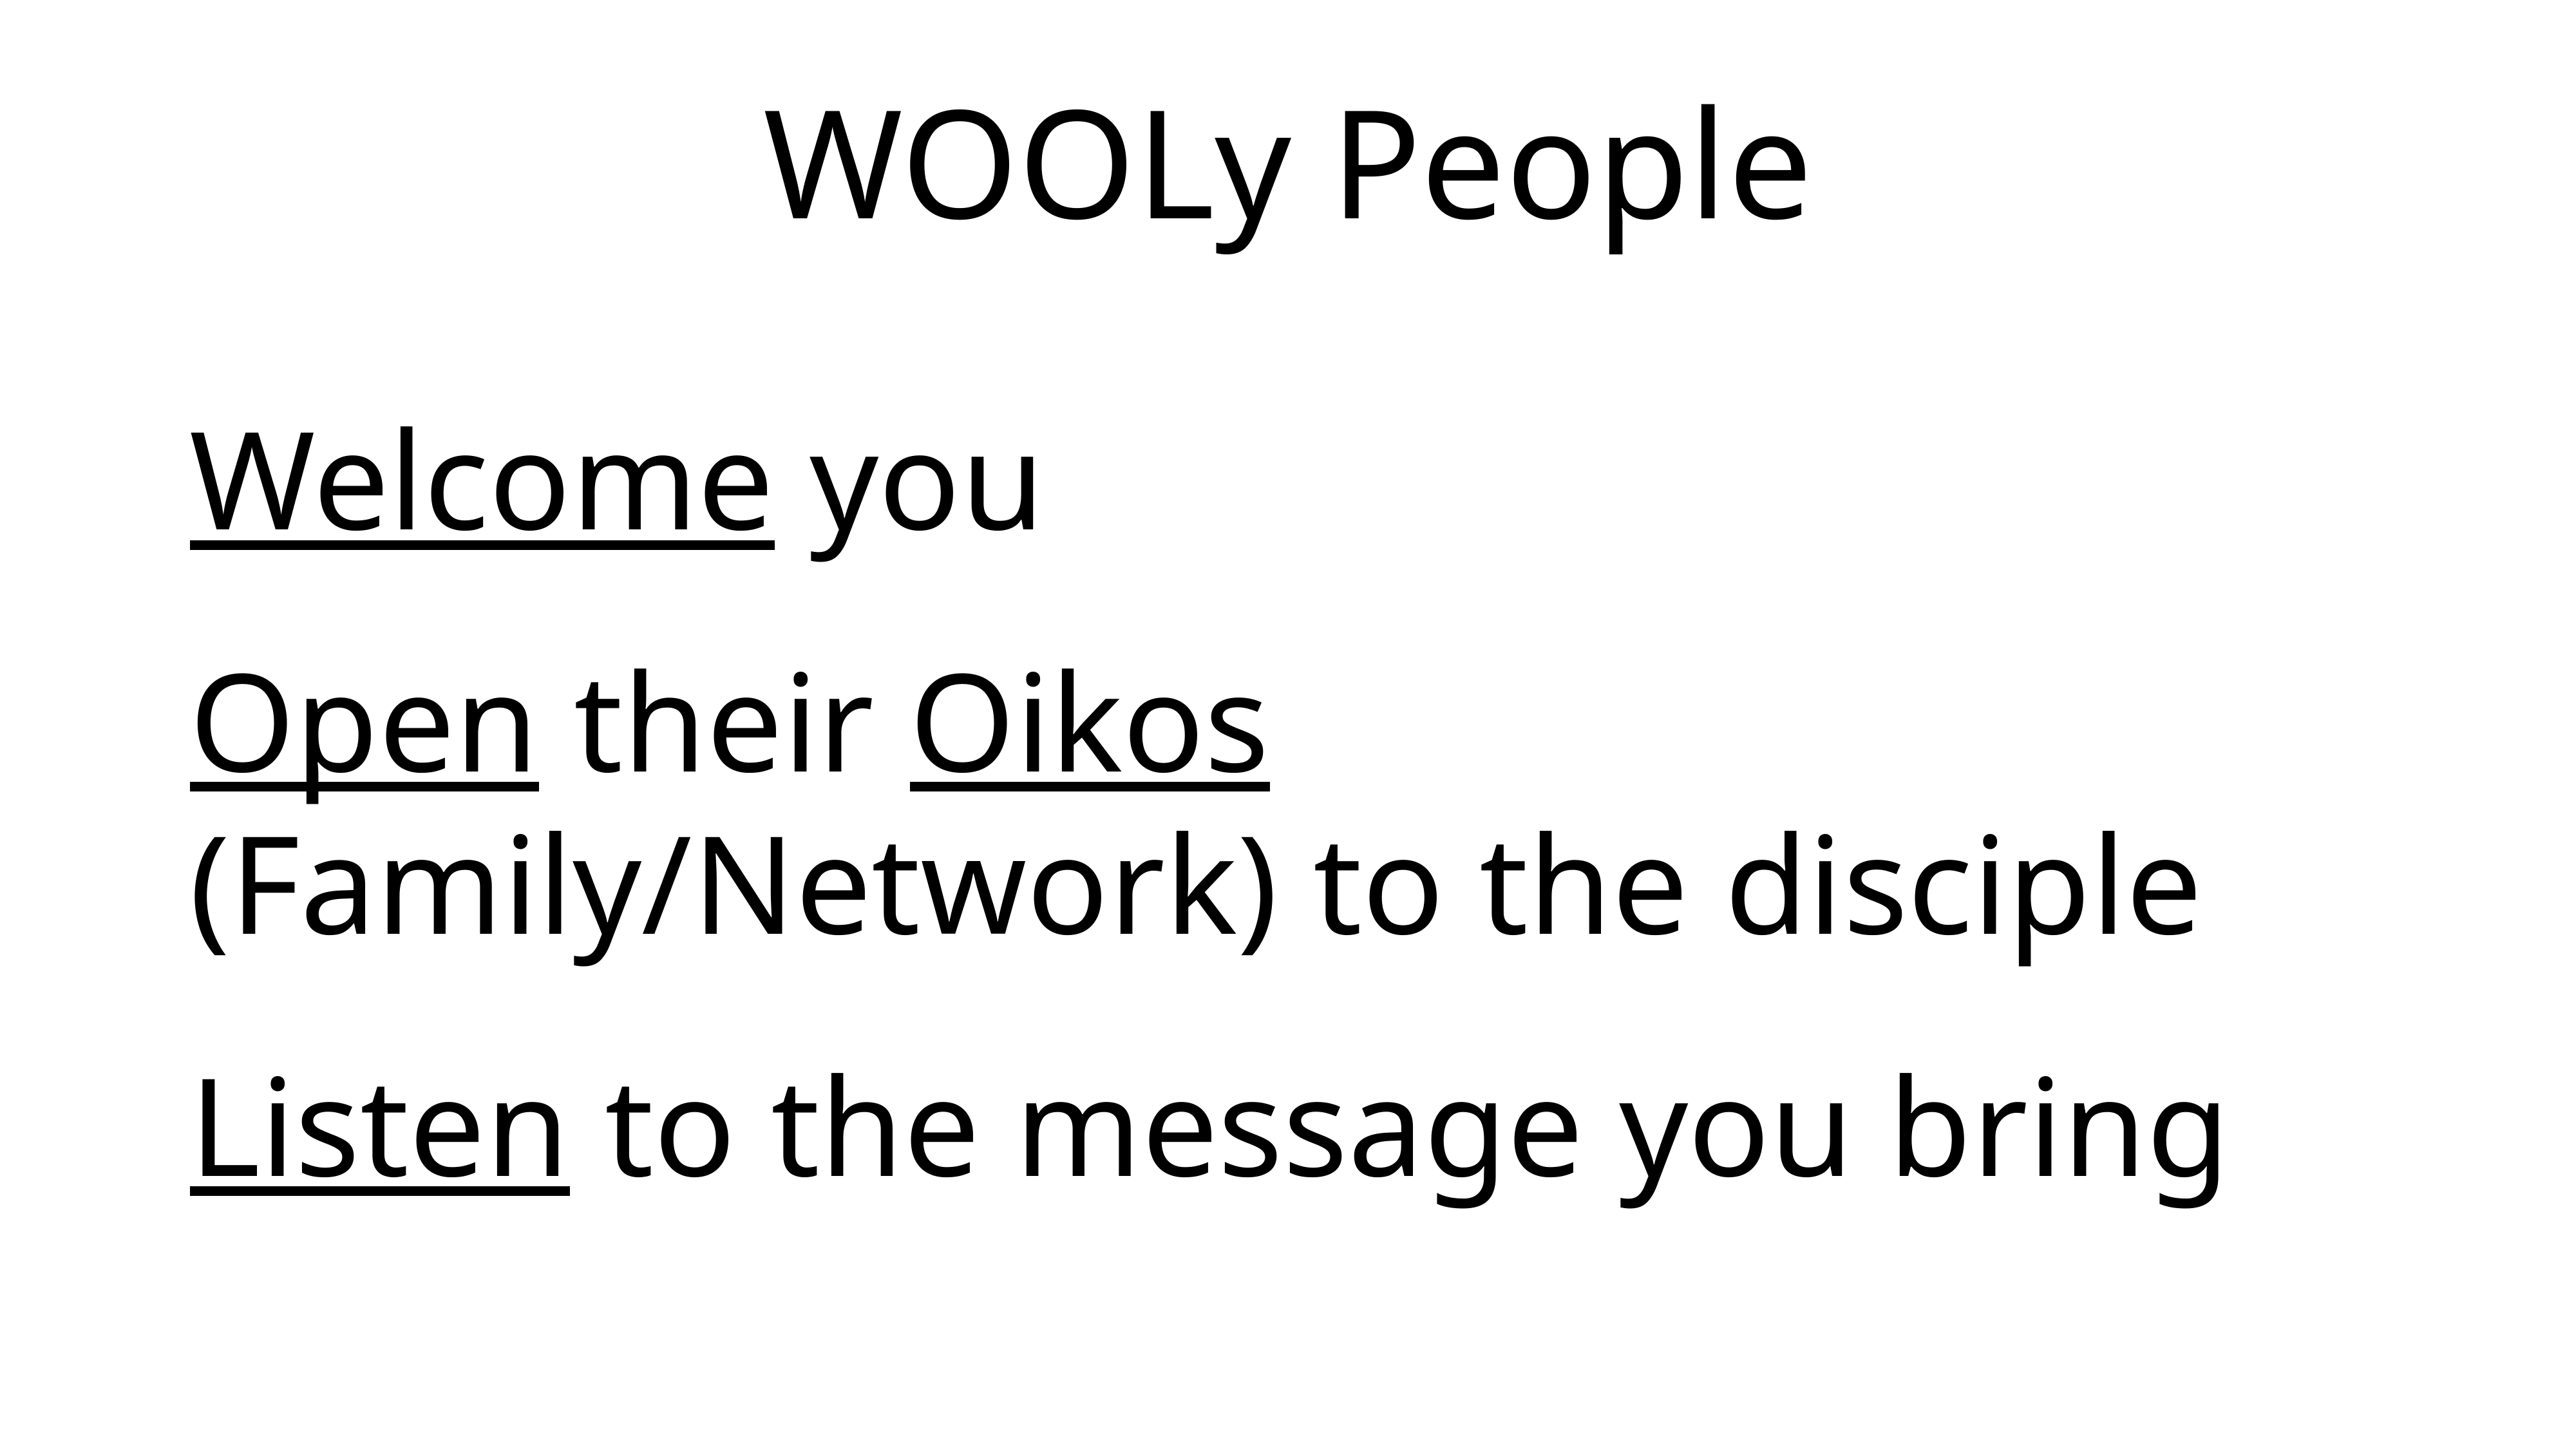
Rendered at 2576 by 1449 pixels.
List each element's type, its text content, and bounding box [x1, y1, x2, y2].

list Welcome you Open their Oikos (Family/Network) to the disciple Listen to the message you bring [117, 307, 2337, 1291]
title WOOLy People [178, 37, 2398, 279]
